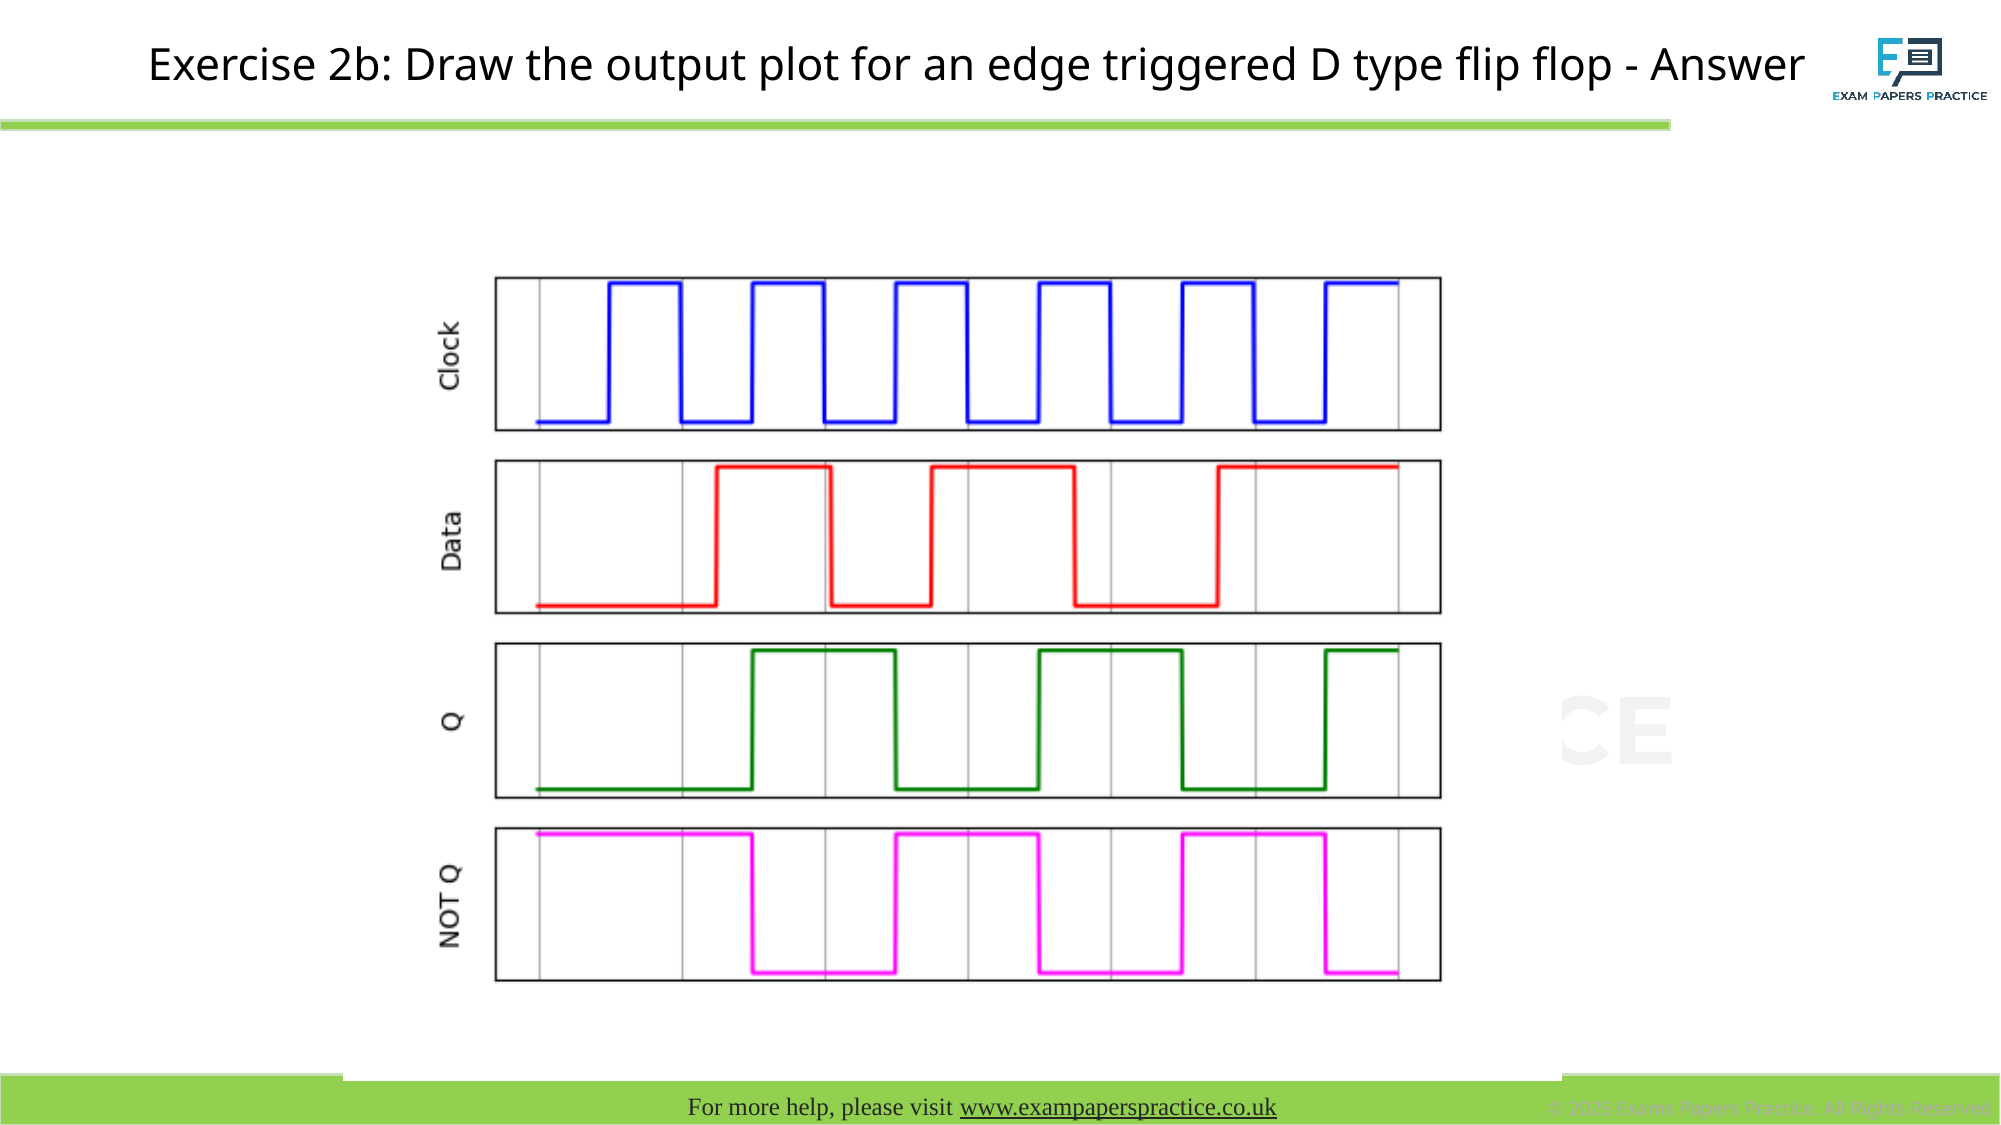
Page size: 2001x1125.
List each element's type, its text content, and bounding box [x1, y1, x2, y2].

title Exercise 2b: Draw the output plot for an edge triggered D type flip flop - Answer [132, 11, 1858, 121]
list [343, 167, 1562, 1081]
